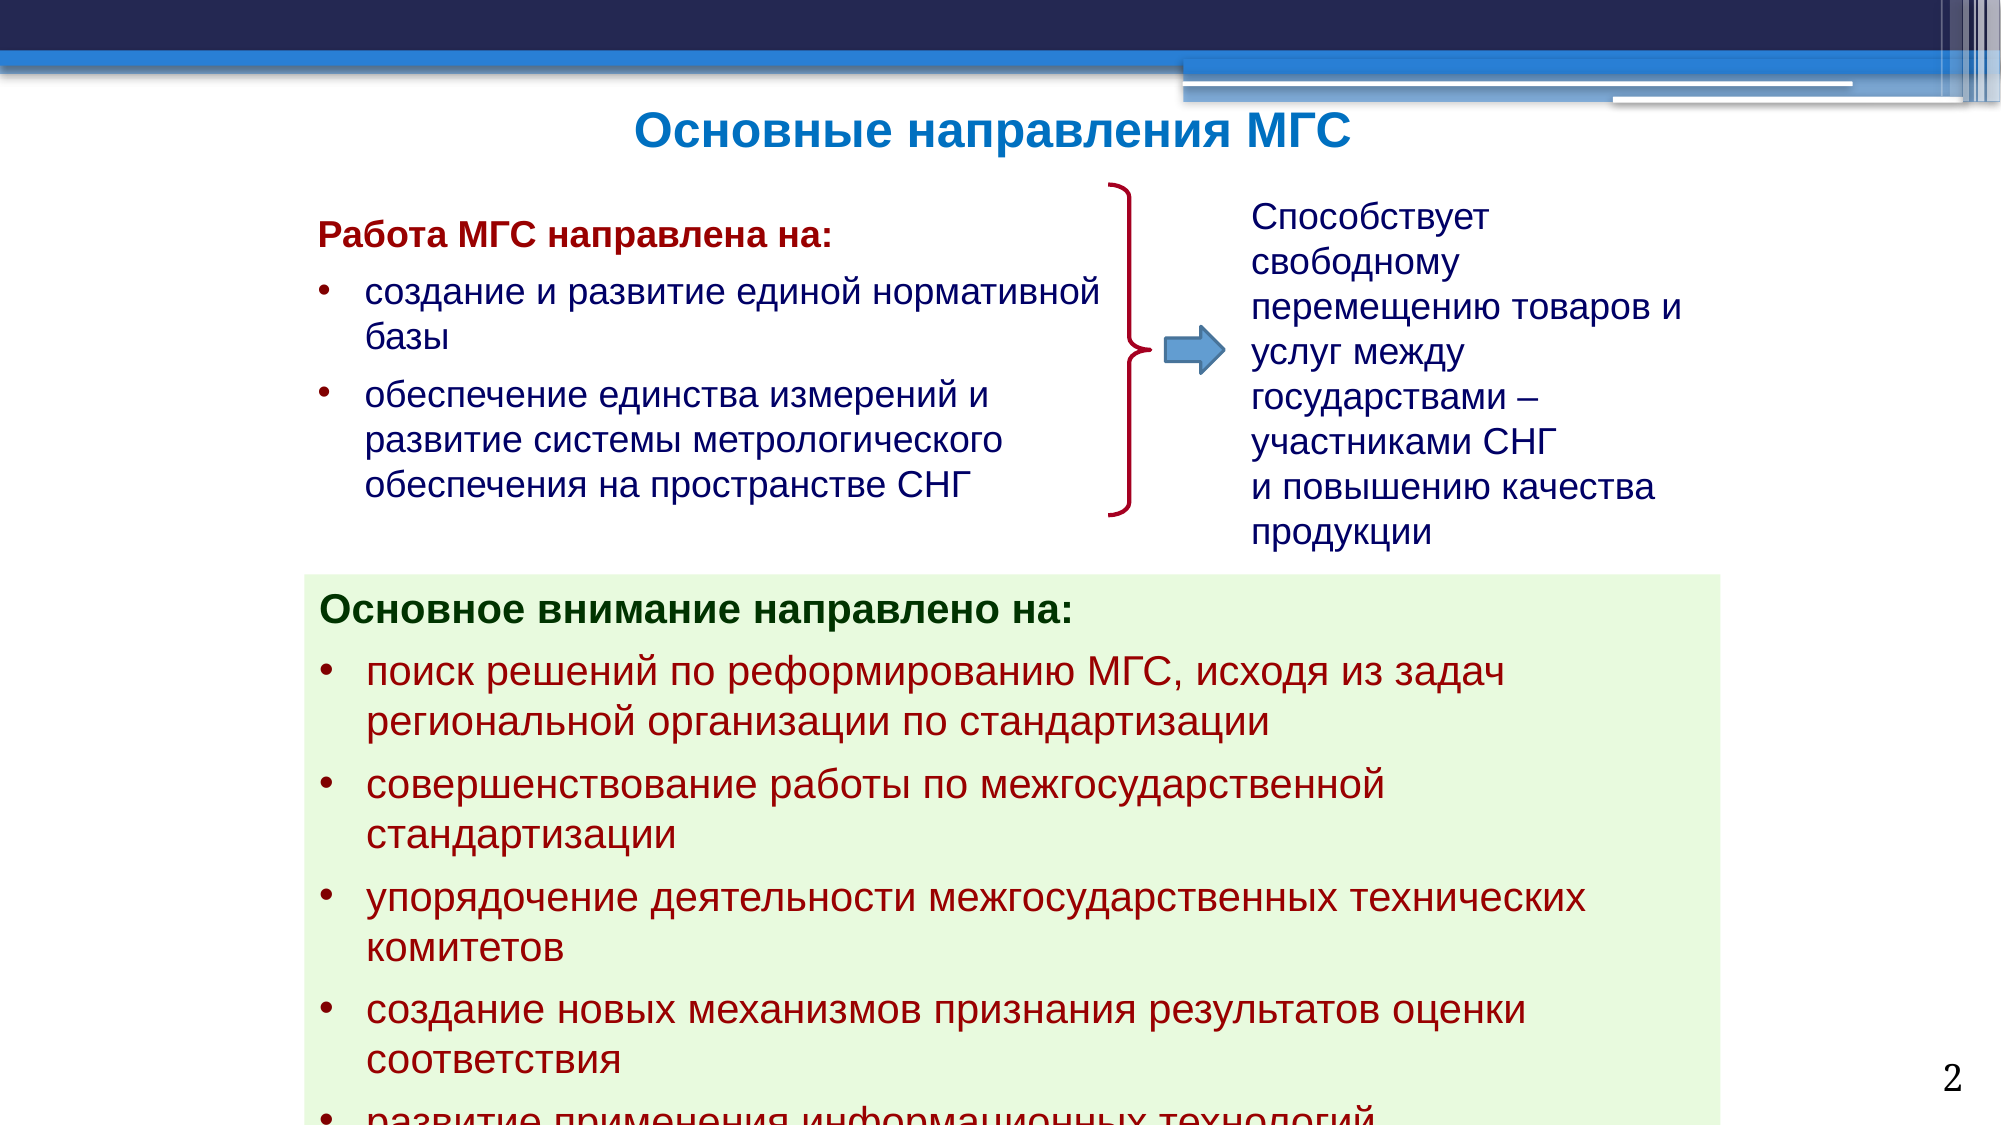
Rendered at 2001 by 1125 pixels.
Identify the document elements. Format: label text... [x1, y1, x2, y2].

text_box [1108, 184, 1151, 516]
text_box Работа МГС направлена на: создание и развитие единой нормативной базы обеспечение единства измерений и развитие системы метрологического обеспечения на пространстве СНГ [303, 202, 1108, 512]
text_box [1163, 324, 1226, 375]
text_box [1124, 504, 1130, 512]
text_box Способствует свободному перемещению товаров и услуг между государствами – участниками СНГ и повышению качества продукции [1236, 184, 1721, 560]
slide_number 2 [1811, 1046, 1979, 1107]
text_box Основные направления МГС [278, 65, 1722, 189]
text_box Основное внимание направлено на: поиск решений по реформированию МГС, исходя из задач региональной организации по стандартизации совершенствование работы по межгосударственной стандартизации упорядочение деятельности межгосударственных технических комитетов создание новых механизмов признания результатов оценки соответствия развитие применения информационных технологий [304, 574, 1721, 1125]
